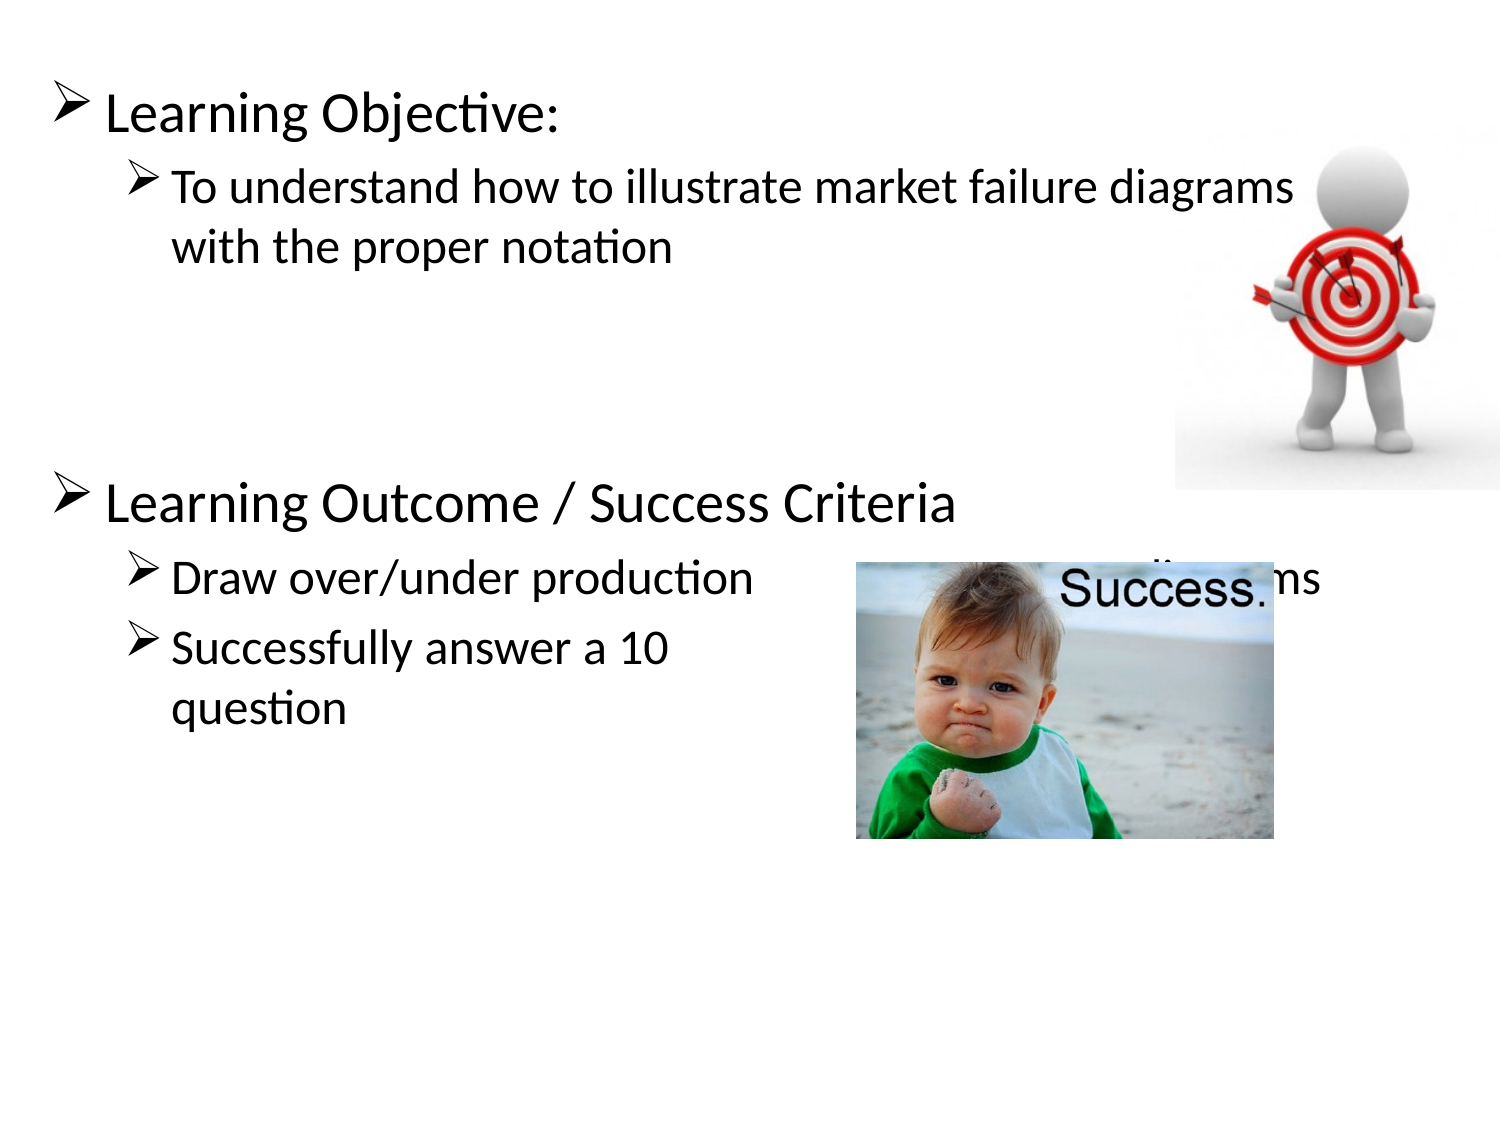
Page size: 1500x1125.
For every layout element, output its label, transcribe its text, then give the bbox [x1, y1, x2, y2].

list Learning Objective: To understand how to illustrate market failure diagrams with the proper notation Learning Outcome / Success Criteria Draw over/under production diagrams Successfully answer a 10 mark question [34, 66, 1385, 669]
picture [855, 562, 1275, 839]
picture [1174, 125, 1500, 491]
